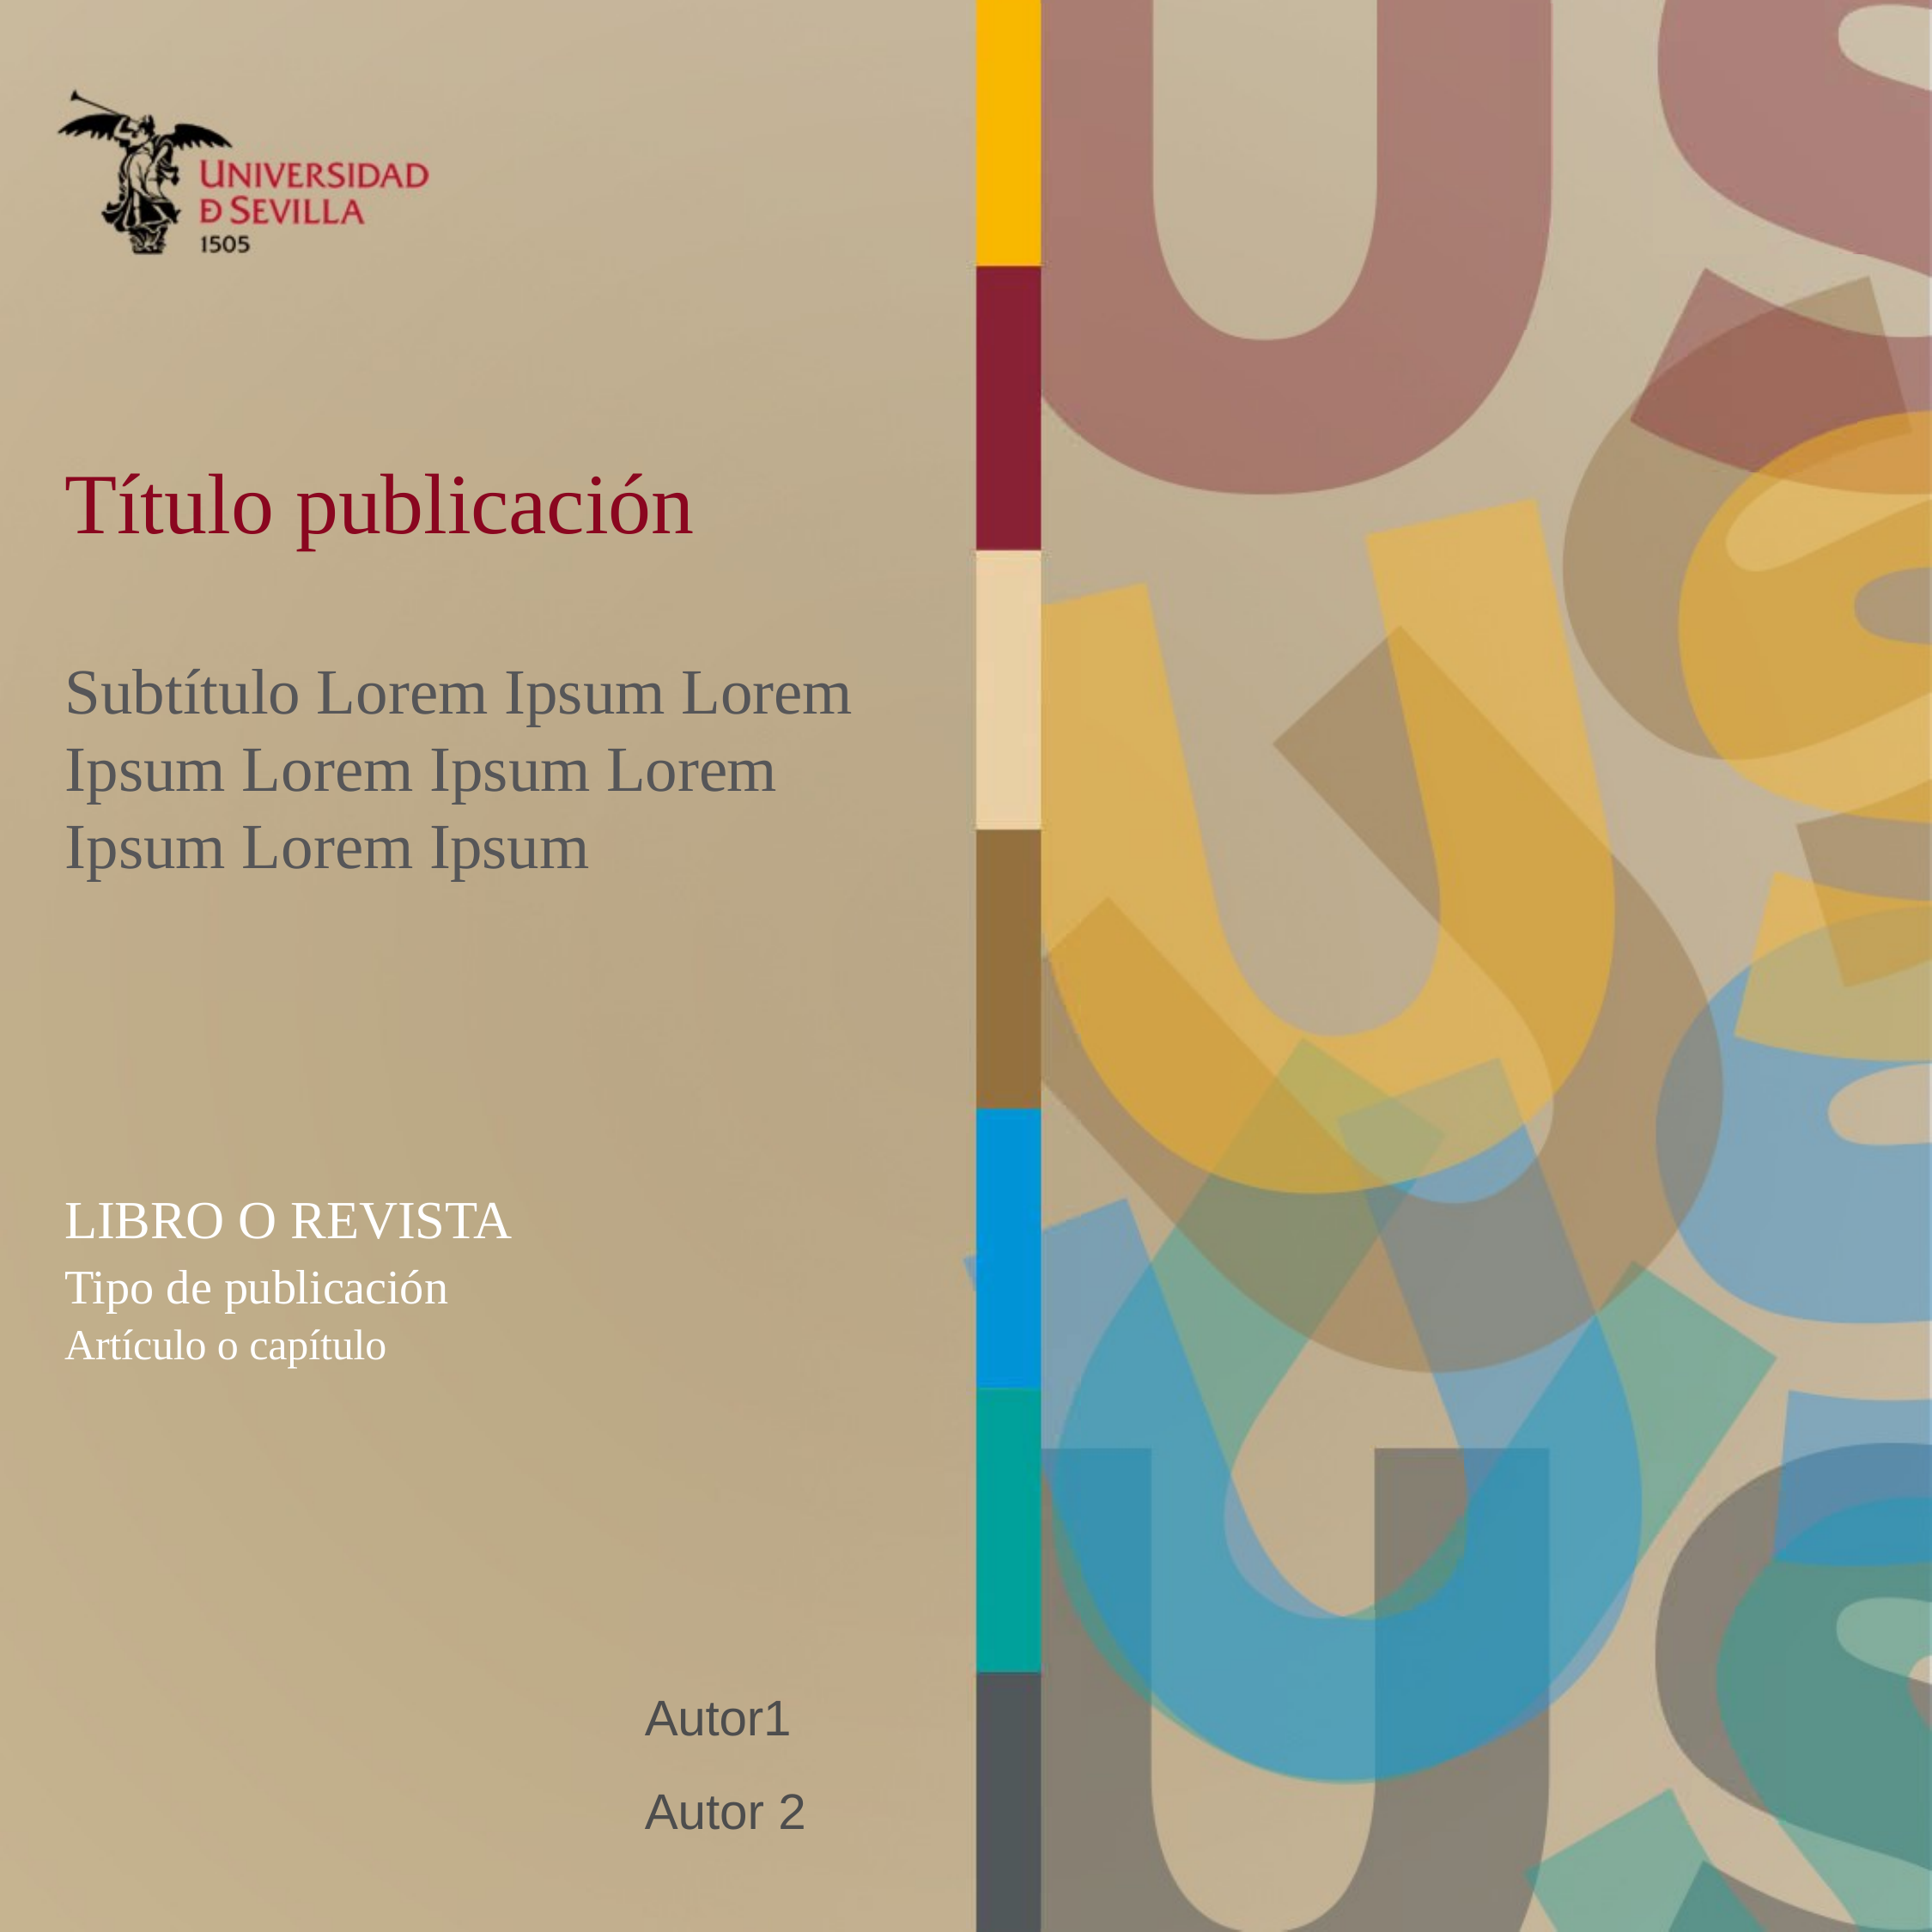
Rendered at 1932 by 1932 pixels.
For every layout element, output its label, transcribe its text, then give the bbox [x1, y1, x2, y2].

text_box Subtítulo Lorem Ipsum Lorem Ipsum Lorem Ipsum Lorem Ipsum Lorem Ipsum [63, 647, 856, 882]
title Título publicación [63, 446, 699, 647]
text_box Autor1 Autor 2 [642, 1650, 808, 1839]
picture [0, 0, 1932, 1932]
text_box LIBRO O REVISTA Tipo de publicación Artículo o capítulo [63, 1177, 515, 1369]
